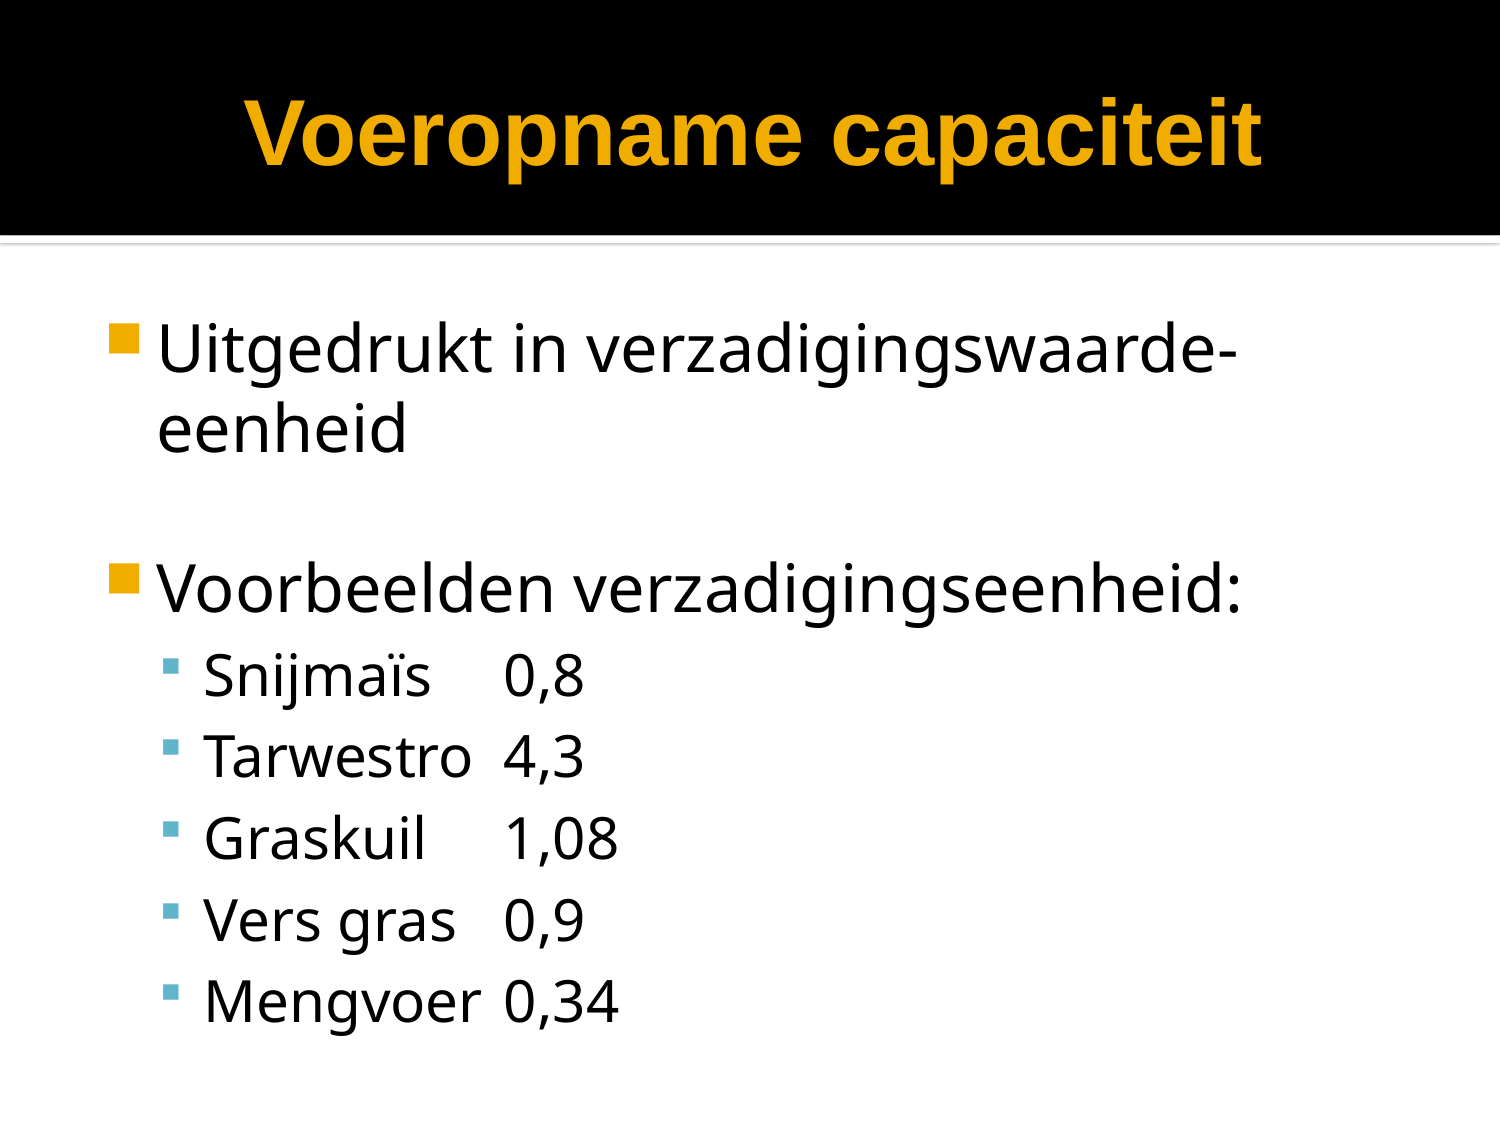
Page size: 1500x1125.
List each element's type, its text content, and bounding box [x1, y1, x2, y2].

title Voeropname capaciteit [75, 25, 1425, 231]
list Uitgedrukt in verzadigingswaarde-eenheid Voorbeelden verzadigingseenheid: Snijmaïs 0,8 Tarwestro 4,3 Graskuil 1,08 Vers gras 0,9 Mengvoer 0,34 [75, 291, 1425, 1050]
